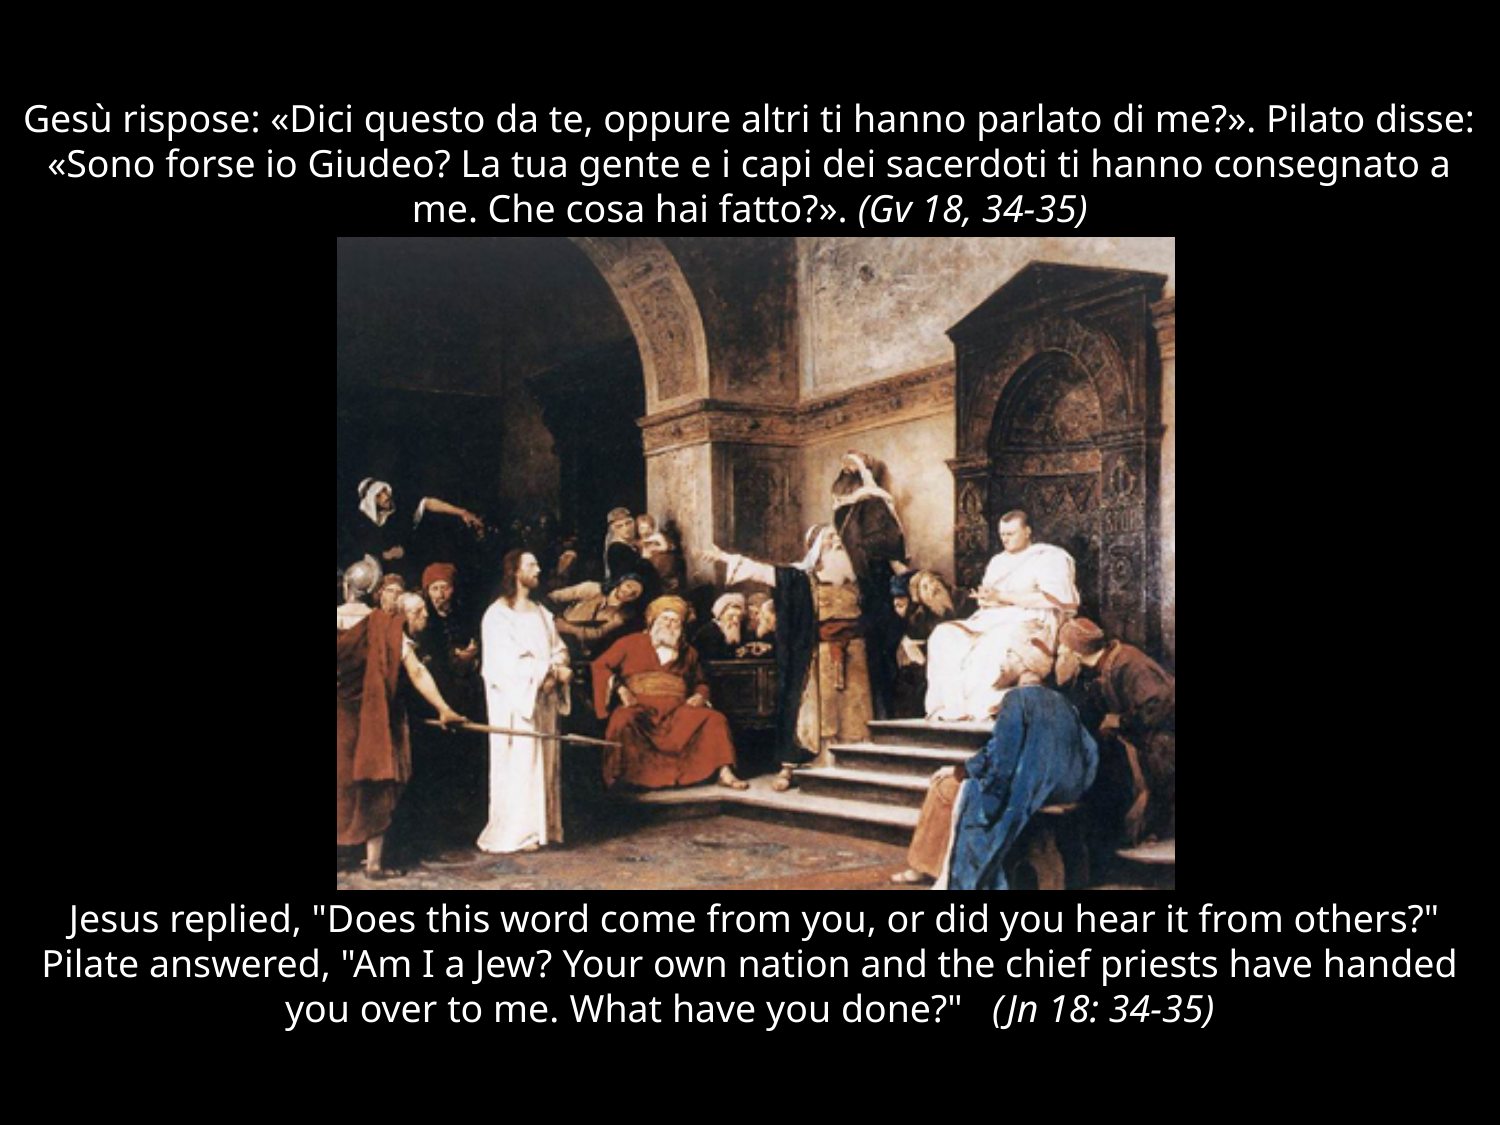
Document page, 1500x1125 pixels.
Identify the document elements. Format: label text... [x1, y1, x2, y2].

text_box Jesus replied, "Does this word come from you, or did you hear it from others?" Pilate answered, "Am I a Jew? Your own nation and the chief priests have handed you over to me. What have you done?" (Jn 18: 34-35) [0, 887, 1500, 1038]
text_box Gesù rispose: «Dici questo da te, oppure altri ti hanno parlato di me?». Pilato disse: «Sono forse io Giudeo? La tua gente e i capi dei sacerdoti ti hanno consegnato a me. Che cosa hai fatto?». (Gv 18, 34-35) [0, 87, 1500, 238]
picture [337, 237, 1175, 890]
